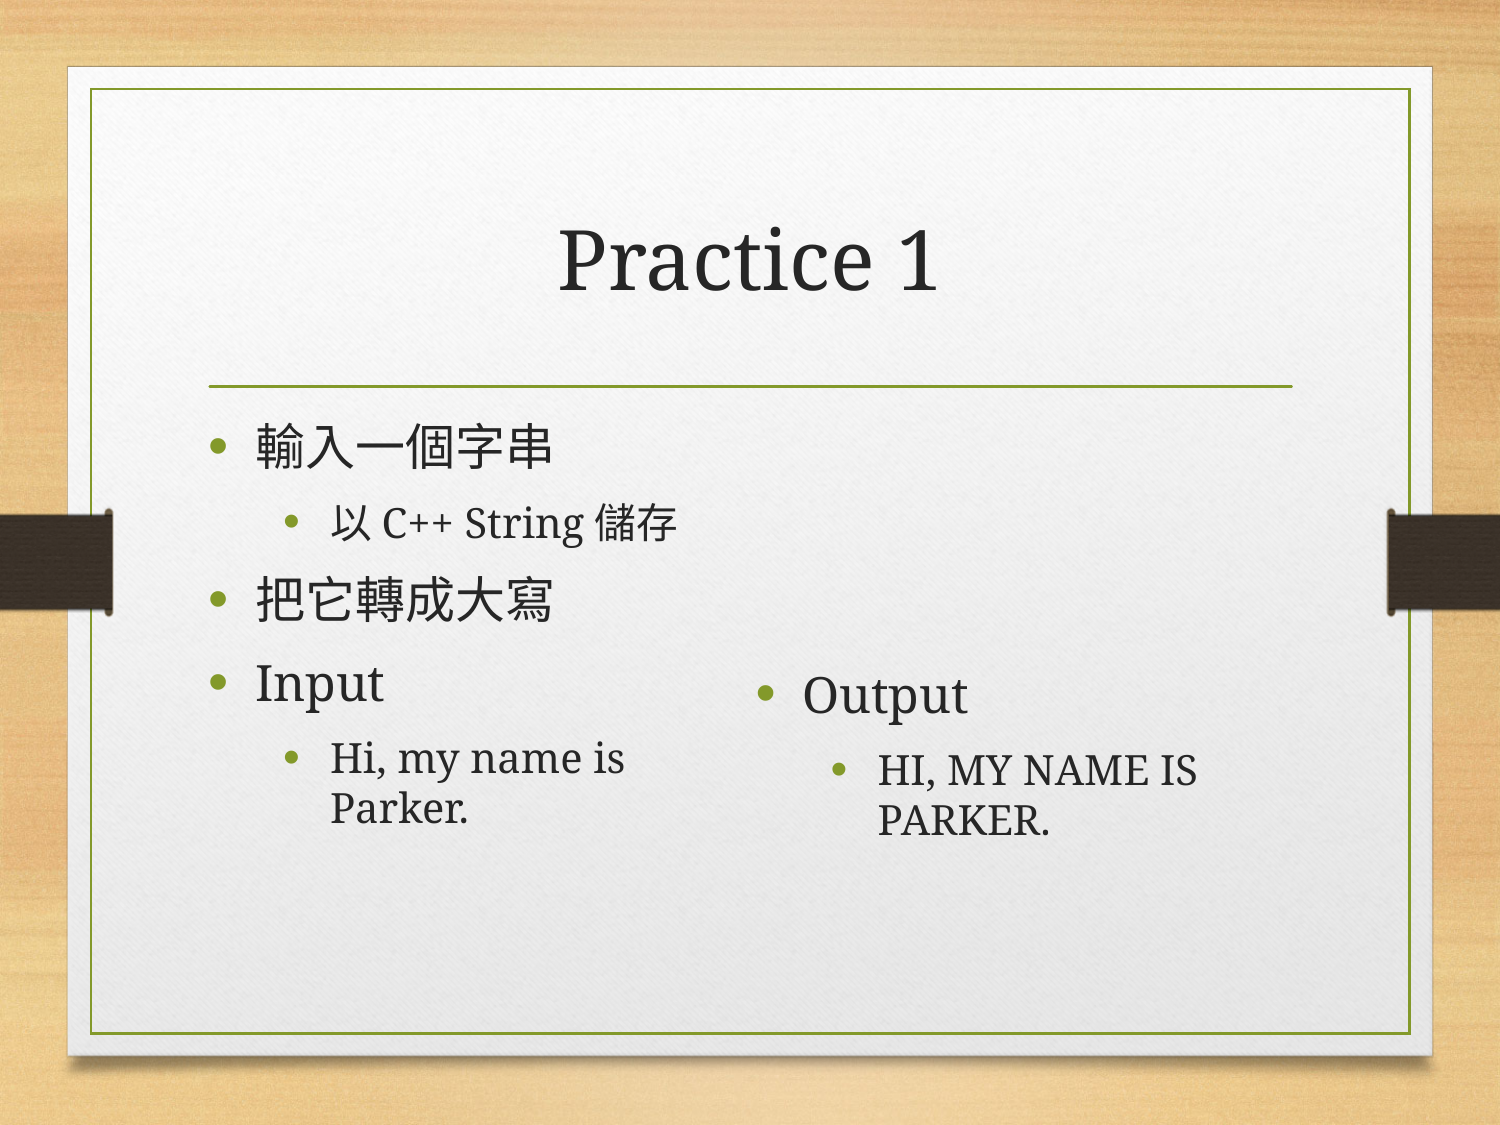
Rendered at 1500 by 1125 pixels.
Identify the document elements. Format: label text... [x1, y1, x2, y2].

title Practice 1 [193, 150, 1309, 365]
picture [0, 0, 1500, 1125]
list Output HI, MY NAME IS PARKER. [740, 408, 1377, 974]
list 輸入一個字串 以C++ String儲存 把它轉成大寫 Input Hi, my name is Parker. [193, 408, 740, 974]
